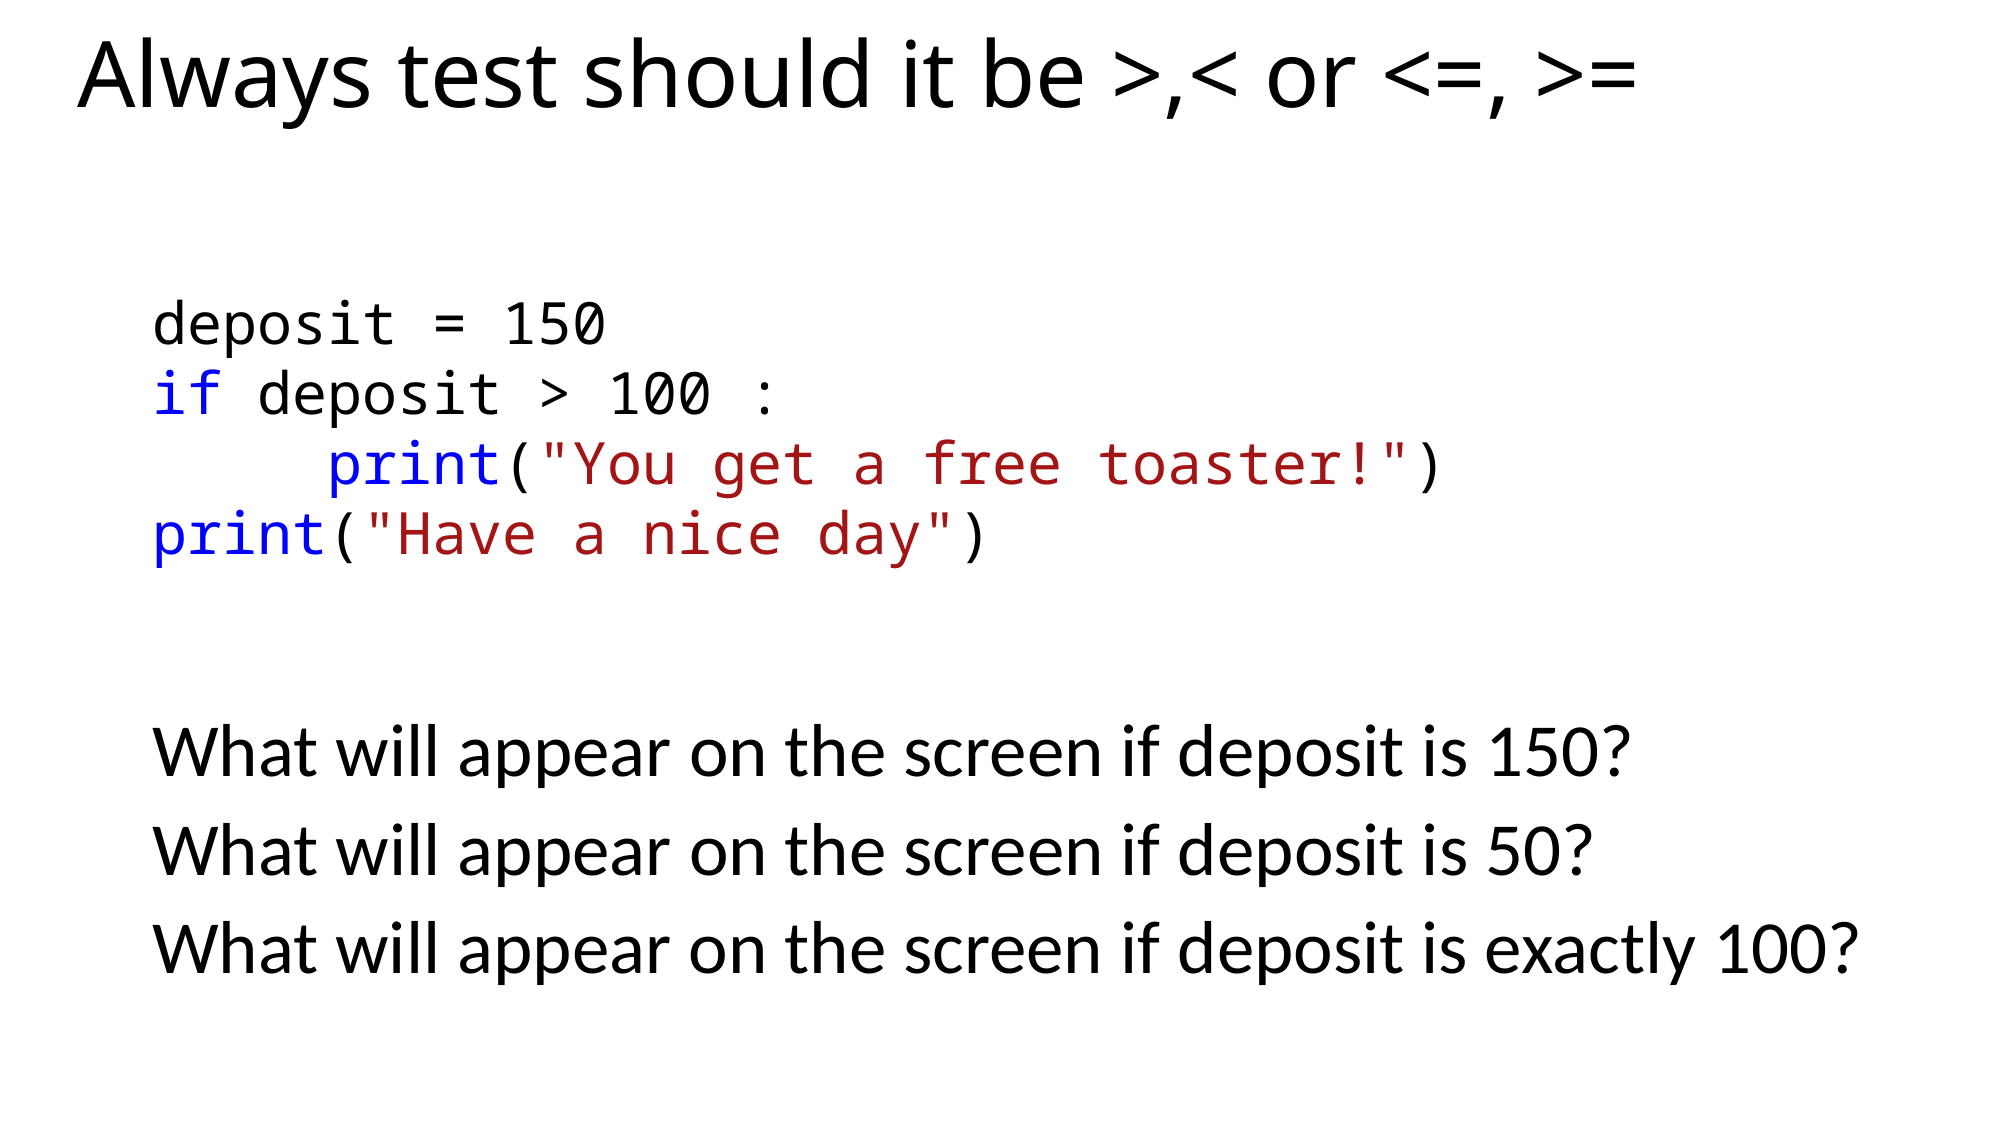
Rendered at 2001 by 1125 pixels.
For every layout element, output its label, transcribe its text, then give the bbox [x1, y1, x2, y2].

title Always test should it be >,< or <=, >= [62, 29, 1953, 205]
text_box What will appear on the screen if deposit is 150? [137, 694, 1778, 792]
text_box What will appear on the screen if deposit is exactly 100? [137, 890, 1886, 1086]
text_box What will appear on the screen if deposit is 50? [137, 792, 1778, 890]
text_box deposit = 150 if deposit > 100 : print("You get a free toaster!") print("Have a nice day") [137, 278, 1729, 574]
